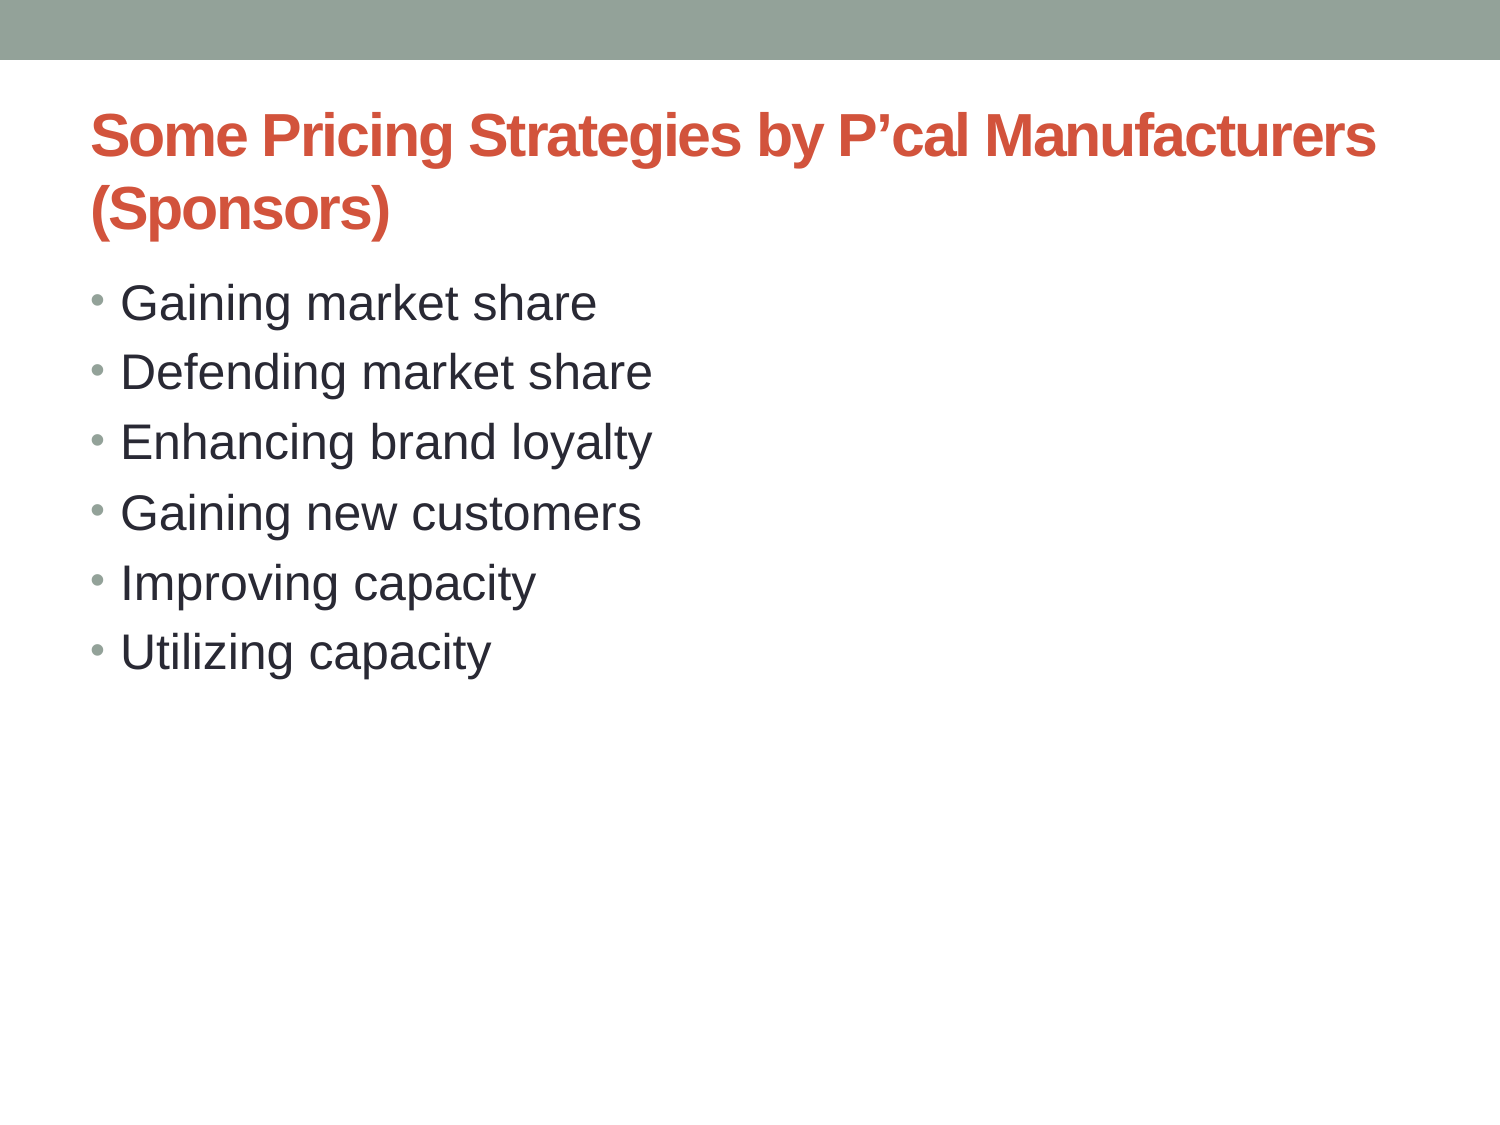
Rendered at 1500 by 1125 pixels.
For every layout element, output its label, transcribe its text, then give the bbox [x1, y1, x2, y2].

list Gaining market share Defending market share Enhancing brand loyalty Gaining new customers Improving capacity Utilizing capacity [75, 262, 1425, 1063]
title Some Pricing Strategies by P’cal Manufacturers (Sponsors) [75, 87, 1425, 250]
